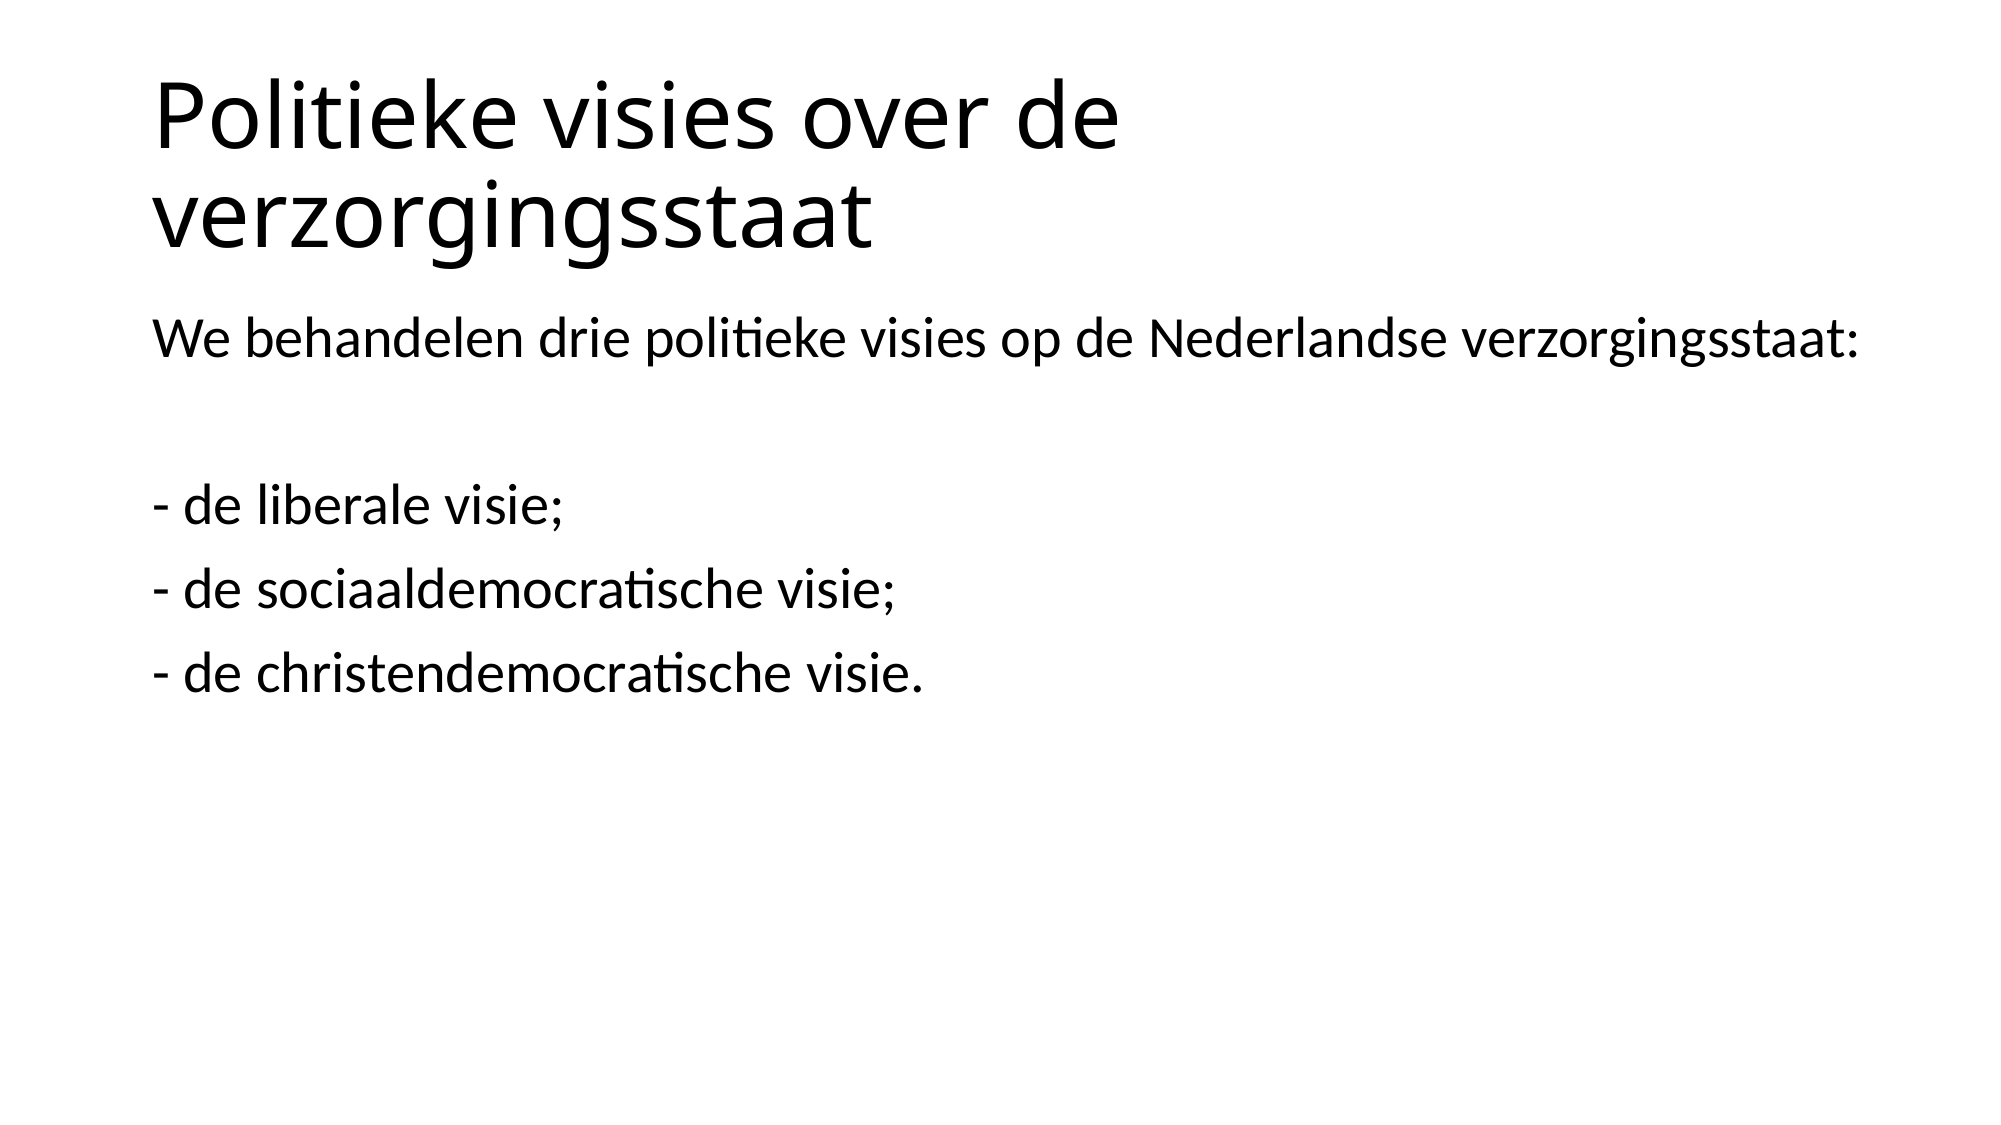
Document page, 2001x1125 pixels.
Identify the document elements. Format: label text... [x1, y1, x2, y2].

list We behandelen drie politieke visies op de Nederlandse verzorgingsstaat: - de liberale visie; - de sociaaldemocratische visie; - de christendemocratische visie. [137, 299, 1985, 1014]
title Politieke visies over de verzorgingsstaat [137, 59, 1863, 278]
